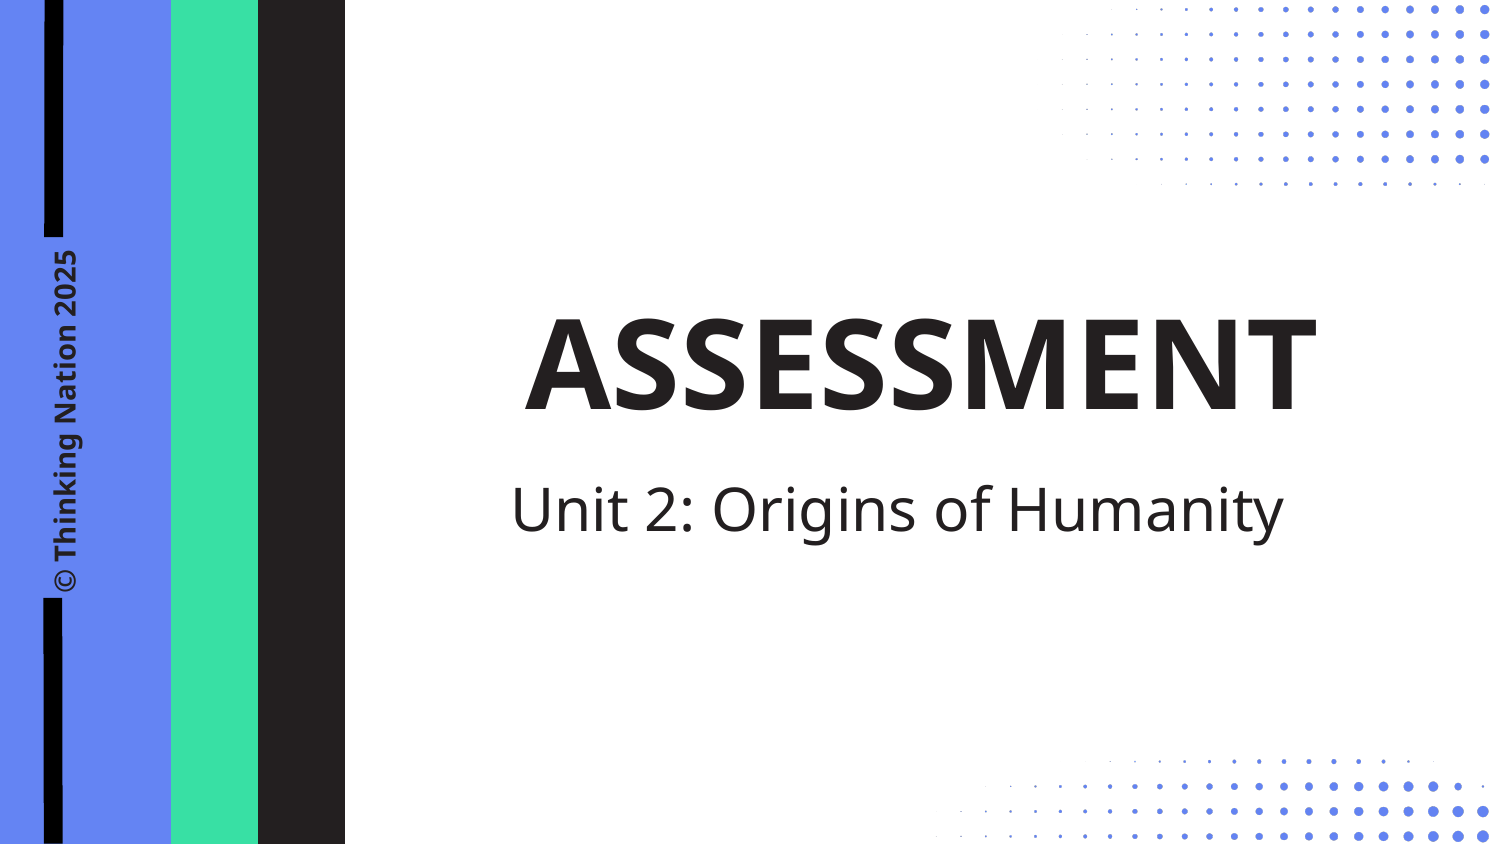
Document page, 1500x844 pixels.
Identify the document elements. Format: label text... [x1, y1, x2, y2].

text_box [1037, 0, 1500, 186]
text_box ASSESSMENT [350, 293, 1500, 439]
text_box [0, 0, 346, 844]
text_box [911, 759, 1500, 844]
text_box Unit 2: Origins of Humanity [380, 442, 1416, 544]
